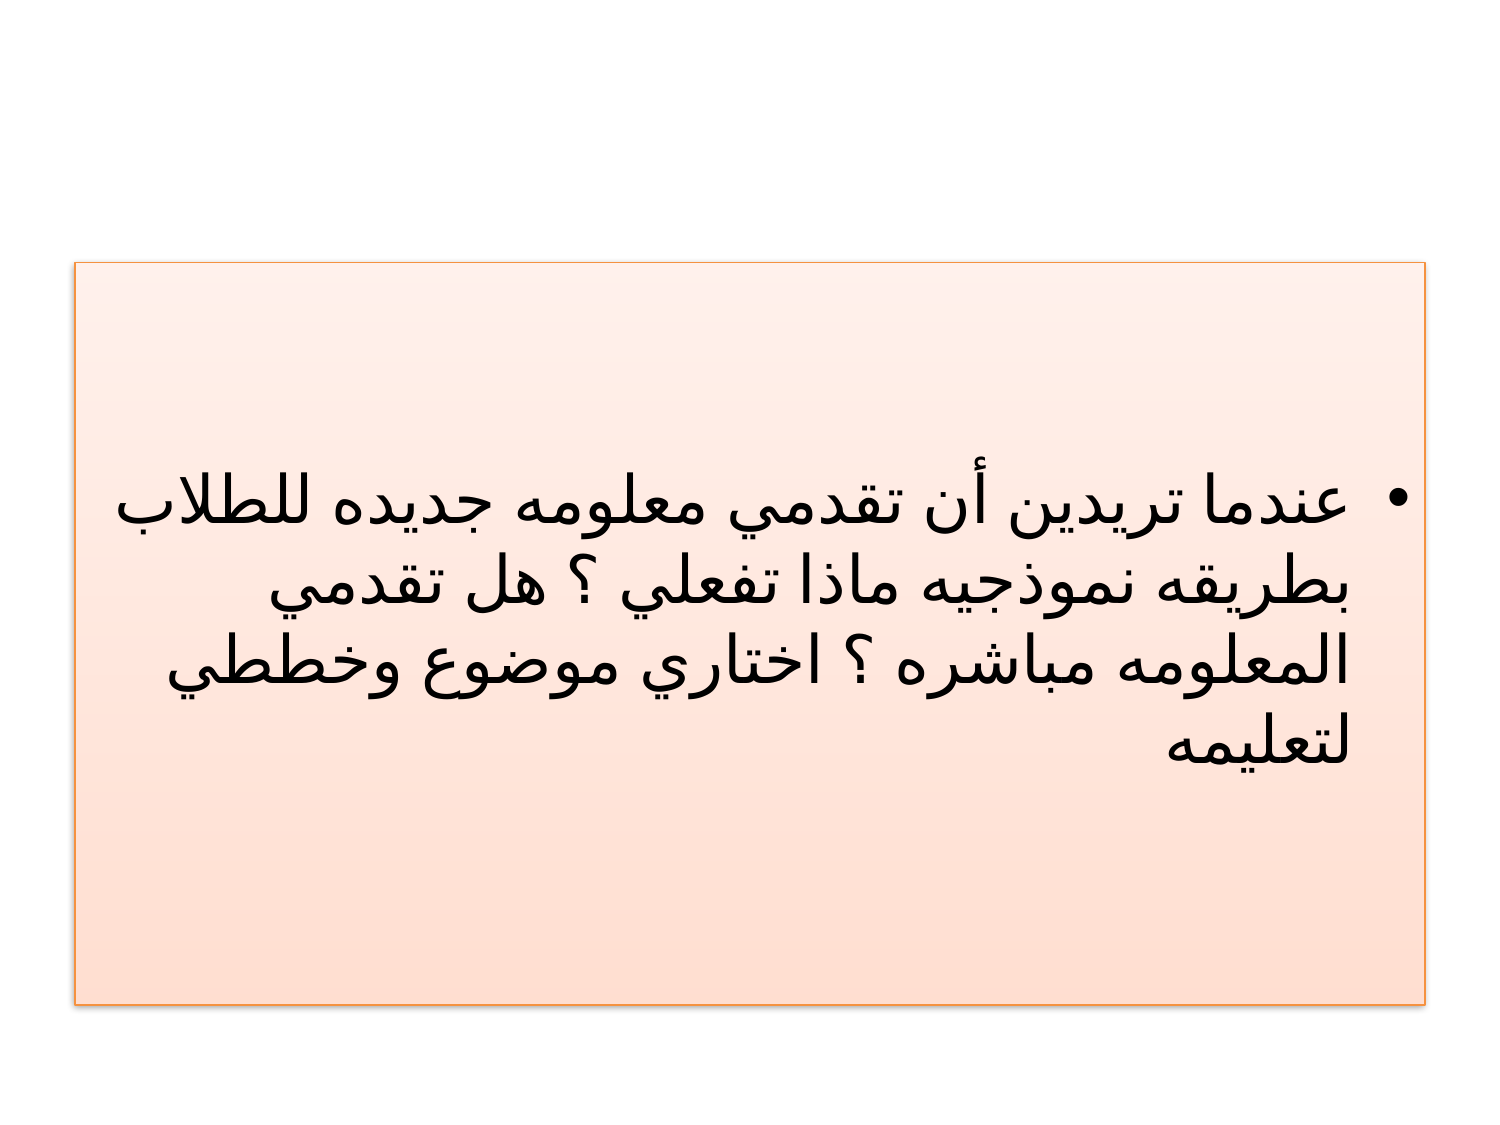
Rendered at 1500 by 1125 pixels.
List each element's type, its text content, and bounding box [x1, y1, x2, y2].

list عندما تريدين أن تقدمي معلومه جديده للطلاب بطريقه نموذجيه ماذا تفعلي ؟ هل تقدمي المعلومه مباشره ؟ اختاري موضوع وخططي لتعليمه [74, 262, 1426, 1006]
